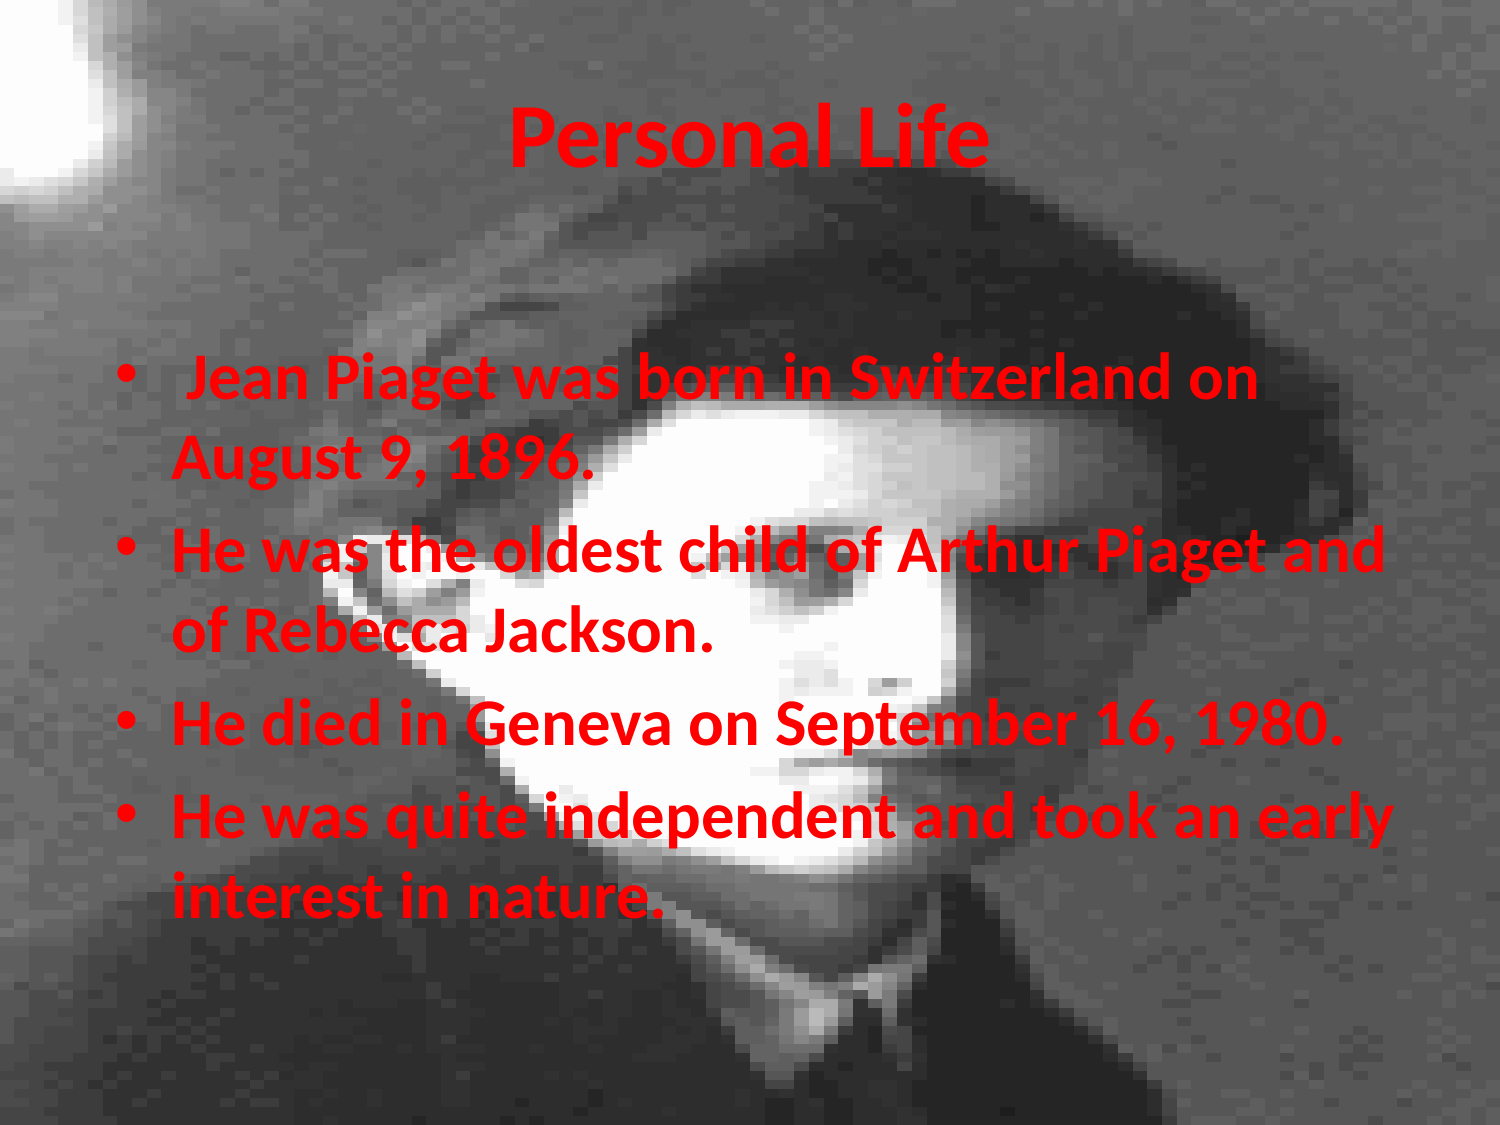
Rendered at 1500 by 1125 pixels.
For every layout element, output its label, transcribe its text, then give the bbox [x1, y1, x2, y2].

list Jean Piaget was born in Switzerland on August 9, 1896. He was the oldest child of Arthur Piaget and of Rebecca Jackson. He died in Geneva on September 16, 1980. He was quite independent and took an early interest in nature. [99, 324, 1450, 1068]
picture [0, 0, 1500, 1125]
title Personal Life [75, 37, 1425, 225]
